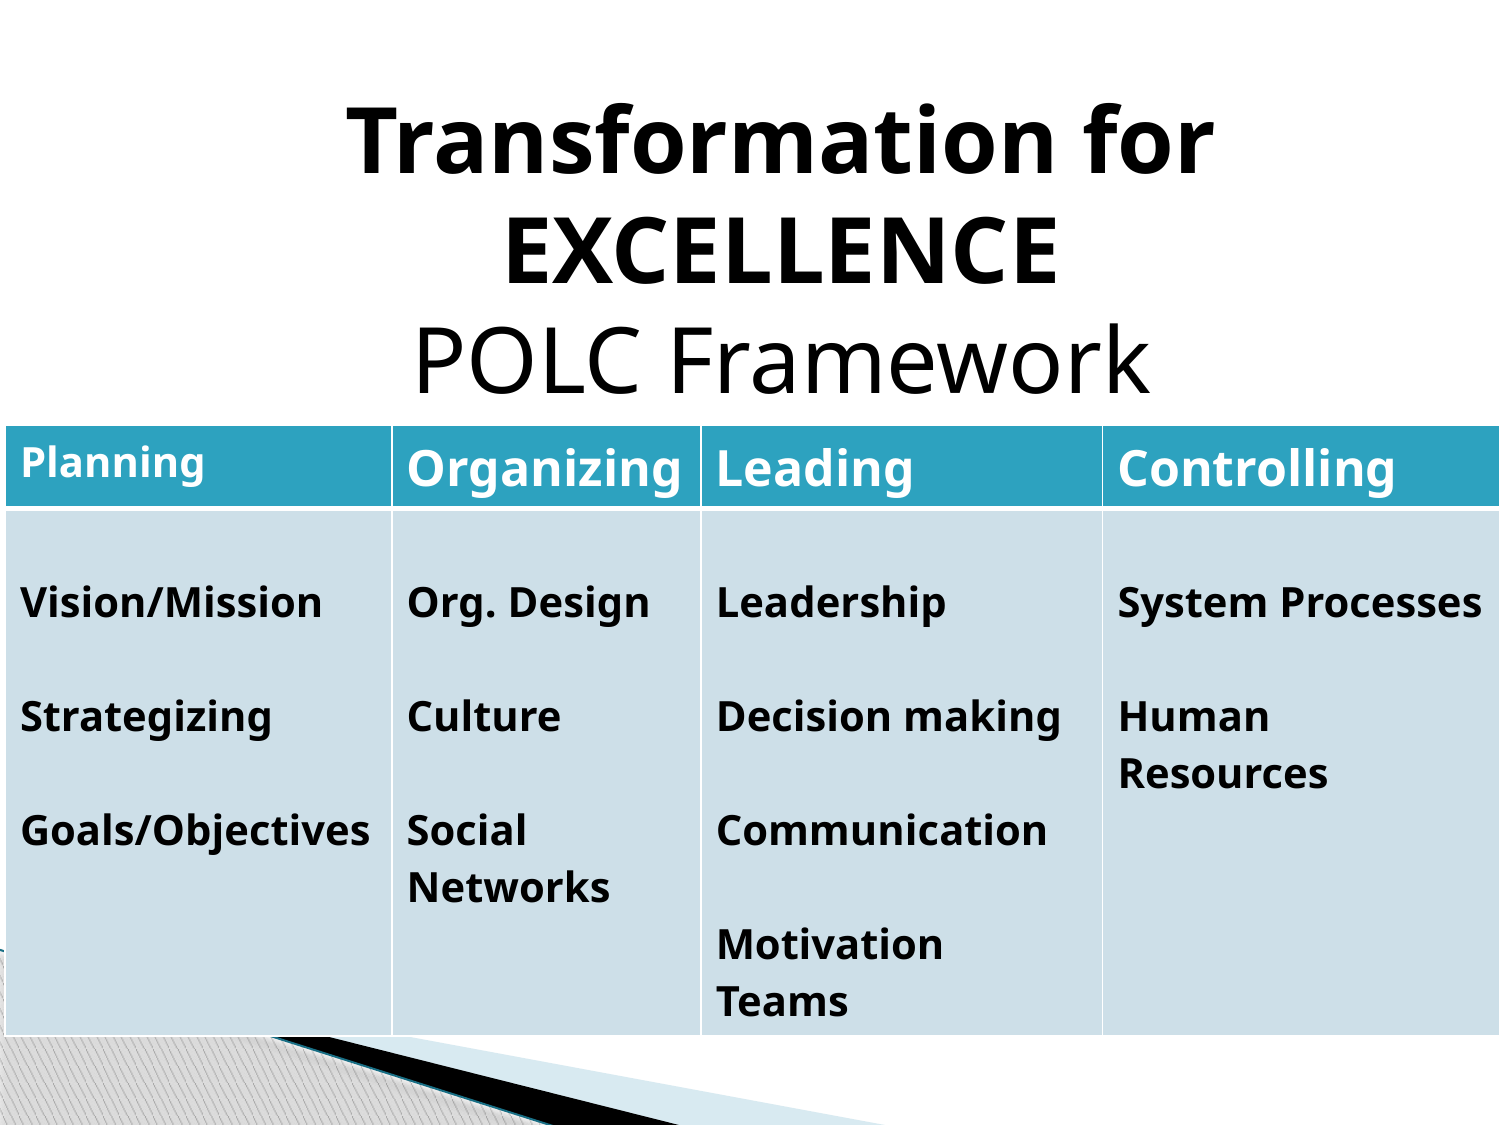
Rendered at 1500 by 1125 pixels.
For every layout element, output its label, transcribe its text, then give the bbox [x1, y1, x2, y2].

table_header Planning [6, 426, 391, 506]
table_cell Org. Design Culture Social Networks [393, 511, 700, 1035]
table_cell System Processes Human Resources [1103, 511, 1499, 1035]
table_header Leading [702, 426, 1102, 506]
text_box Transformation for EXCELLENCE POLC Framework [99, 74, 1463, 420]
table_header Controlling [1103, 426, 1499, 506]
table_cell Leadership Decision making Communication Motivation Teams [702, 511, 1102, 1035]
table_header Organizing [393, 426, 700, 506]
table_cell Vision/Mission Strategizing Goals/Objectives [6, 511, 391, 1035]
